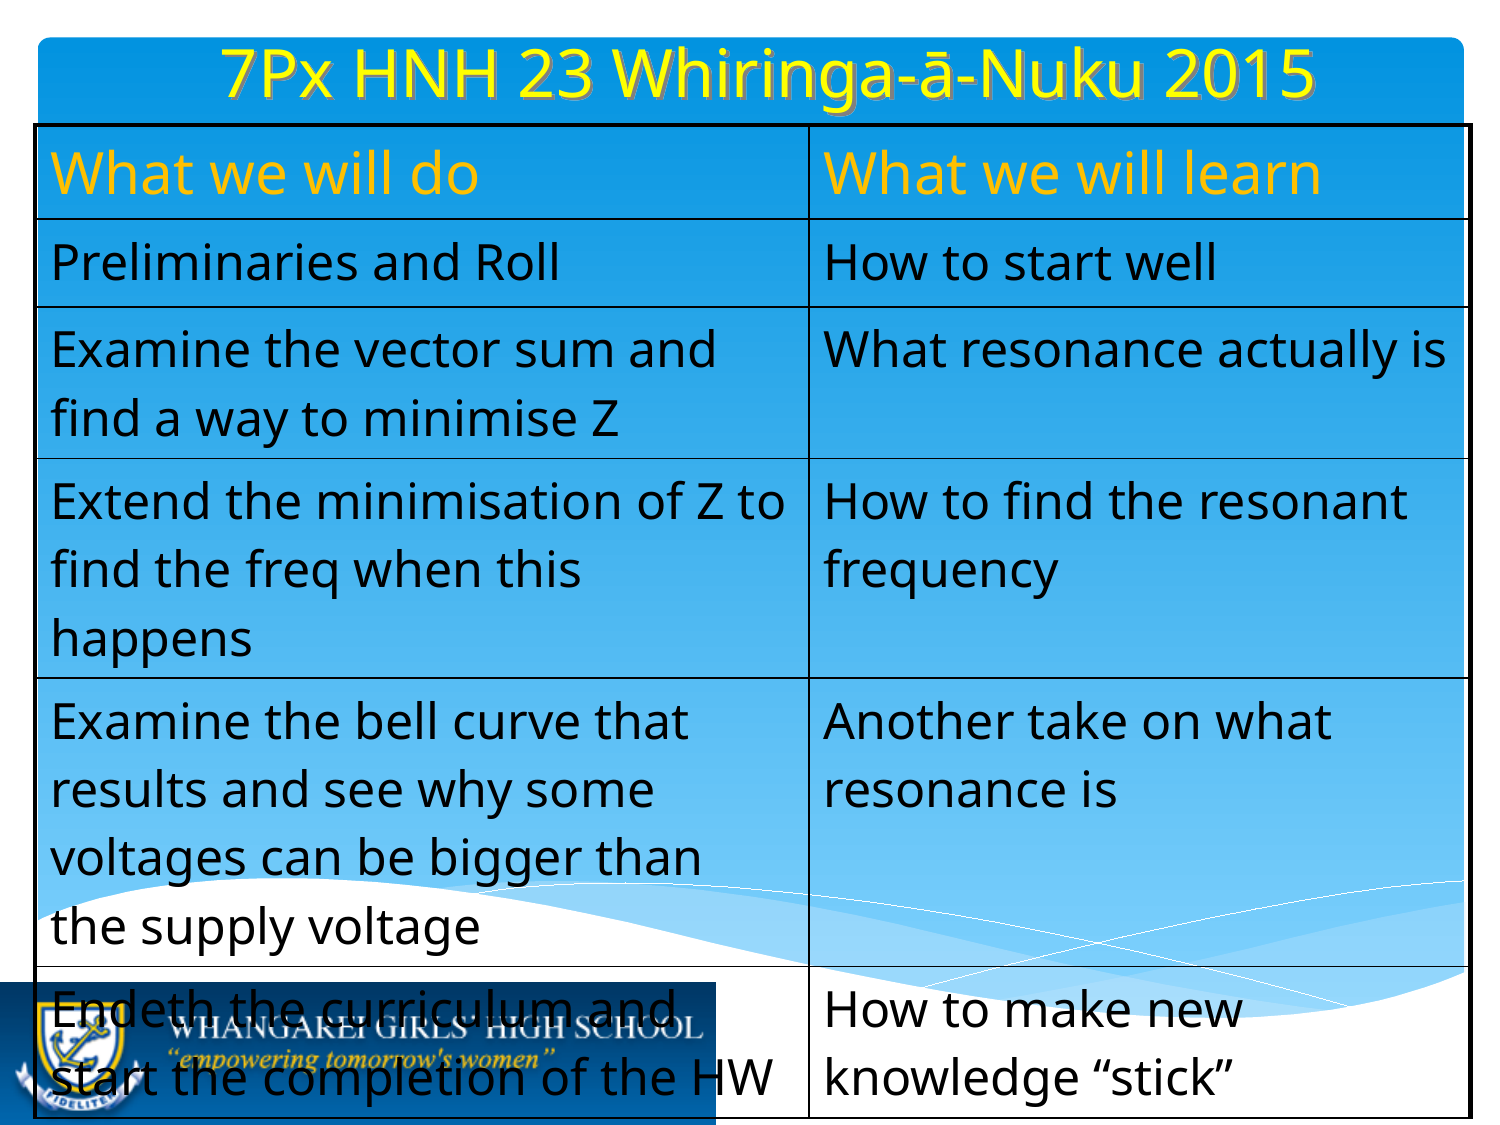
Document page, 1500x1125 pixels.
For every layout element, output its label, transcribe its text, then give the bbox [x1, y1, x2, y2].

table_cell What resonance actually is [810, 308, 1468, 458]
table_cell How to make new knowledge “stick” [810, 967, 1468, 1117]
table_cell Another take on what resonance is [810, 679, 1468, 966]
table_cell Examine the vector sum and find a way to minimise Z [37, 308, 808, 458]
table_cell Endeth the curriculum and start the completion of the HW [37, 967, 808, 1117]
table_cell How to start well [810, 220, 1468, 306]
table_header What we will learn [810, 127, 1468, 218]
table_header What we will do [37, 127, 808, 218]
table_cell How to find the resonant frequency [810, 459, 1468, 677]
table_cell Preliminaries and Roll [37, 220, 808, 306]
table_cell Extend the minimisation of Z to find the freq when this happens [37, 459, 808, 677]
picture [0, 982, 716, 1125]
table_cell Examine the bell curve that results and see why some voltages can be bigger than the supply voltage [37, 679, 808, 966]
text_box 7Px HNH 23 Whiringa-ā-Nuku 2015 [162, 20, 1375, 121]
